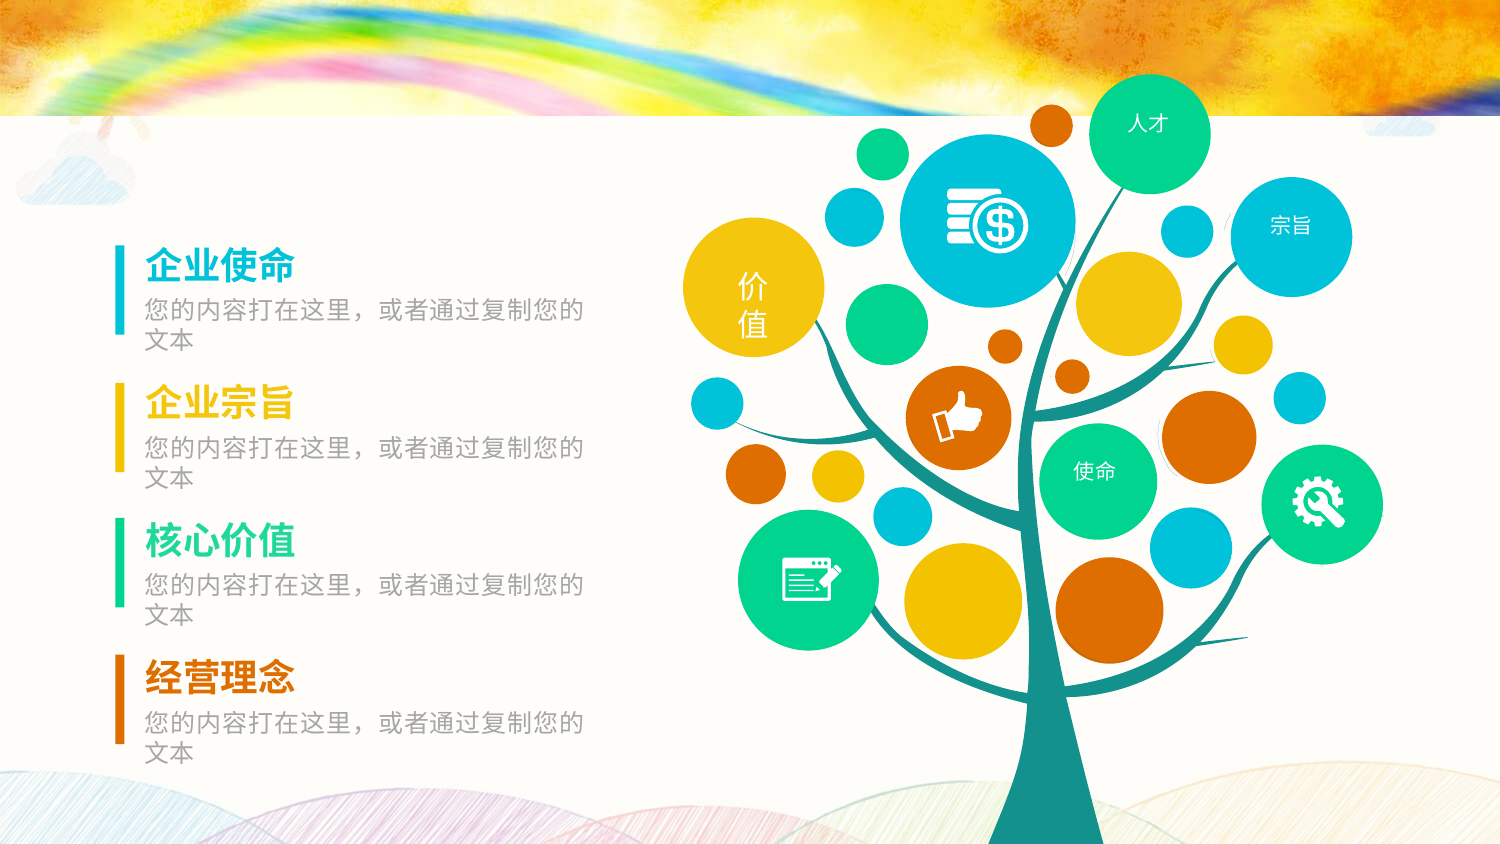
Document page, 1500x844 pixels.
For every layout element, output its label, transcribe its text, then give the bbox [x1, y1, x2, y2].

text_box [947, 202, 979, 215]
text_box 企业使命 [131, 234, 329, 287]
text_box [724, 443, 787, 506]
text_box [872, 486, 934, 548]
text_box 使命 [1050, 451, 1141, 492]
text_box [1076, 251, 1182, 357]
text_box [904, 543, 1023, 660]
text_box [1230, 177, 1353, 298]
text_box [1039, 423, 1158, 540]
text_box [114, 244, 125, 336]
text_box 企业宗旨 [131, 371, 329, 424]
picture [0, 0, 1500, 116]
text_box [690, 376, 745, 431]
text_box [1149, 507, 1233, 589]
text_box [1261, 444, 1384, 565]
text_box [811, 449, 866, 504]
text_box [947, 231, 975, 244]
text_box [947, 188, 1002, 201]
text_box 人才 [1103, 102, 1194, 144]
text_box [986, 328, 1024, 365]
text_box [932, 390, 983, 443]
text_box [683, 217, 825, 342]
text_box 宗旨 [1246, 205, 1337, 246]
text_box [905, 365, 1012, 471]
text_box [1055, 557, 1164, 664]
text_box 价值 [707, 259, 798, 350]
text_box [736, 508, 880, 652]
text_box [737, 188, 1271, 844]
text_box [899, 134, 1076, 308]
text_box 核心价值 [131, 509, 329, 562]
text_box [1162, 390, 1257, 484]
text_box [855, 127, 910, 182]
text_box [1089, 74, 1211, 195]
text_box 经营理念 [131, 646, 329, 699]
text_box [1292, 476, 1345, 528]
text_box 您的内容打在这里，或者通过复制您的文本 [130, 699, 600, 775]
text_box 您的内容打在这里，或者通过复制您的文本 [130, 562, 600, 638]
text_box [823, 186, 885, 248]
text_box [947, 217, 970, 229]
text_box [782, 557, 842, 601]
text_box [1160, 204, 1215, 259]
text_box 您的内容打在这里，或者通过复制您的文本 [130, 287, 600, 363]
text_box 您的内容打在这里，或者通过复制您的文本 [130, 424, 600, 500]
text_box [1054, 358, 1091, 395]
text_box [114, 382, 125, 473]
text_box [114, 517, 125, 608]
text_box [1212, 314, 1274, 376]
text_box [845, 283, 929, 366]
text_box [1029, 103, 1074, 149]
text_box [1272, 371, 1327, 426]
text_box [972, 197, 1029, 254]
text_box [114, 654, 125, 745]
text_box [722, 350, 785, 358]
